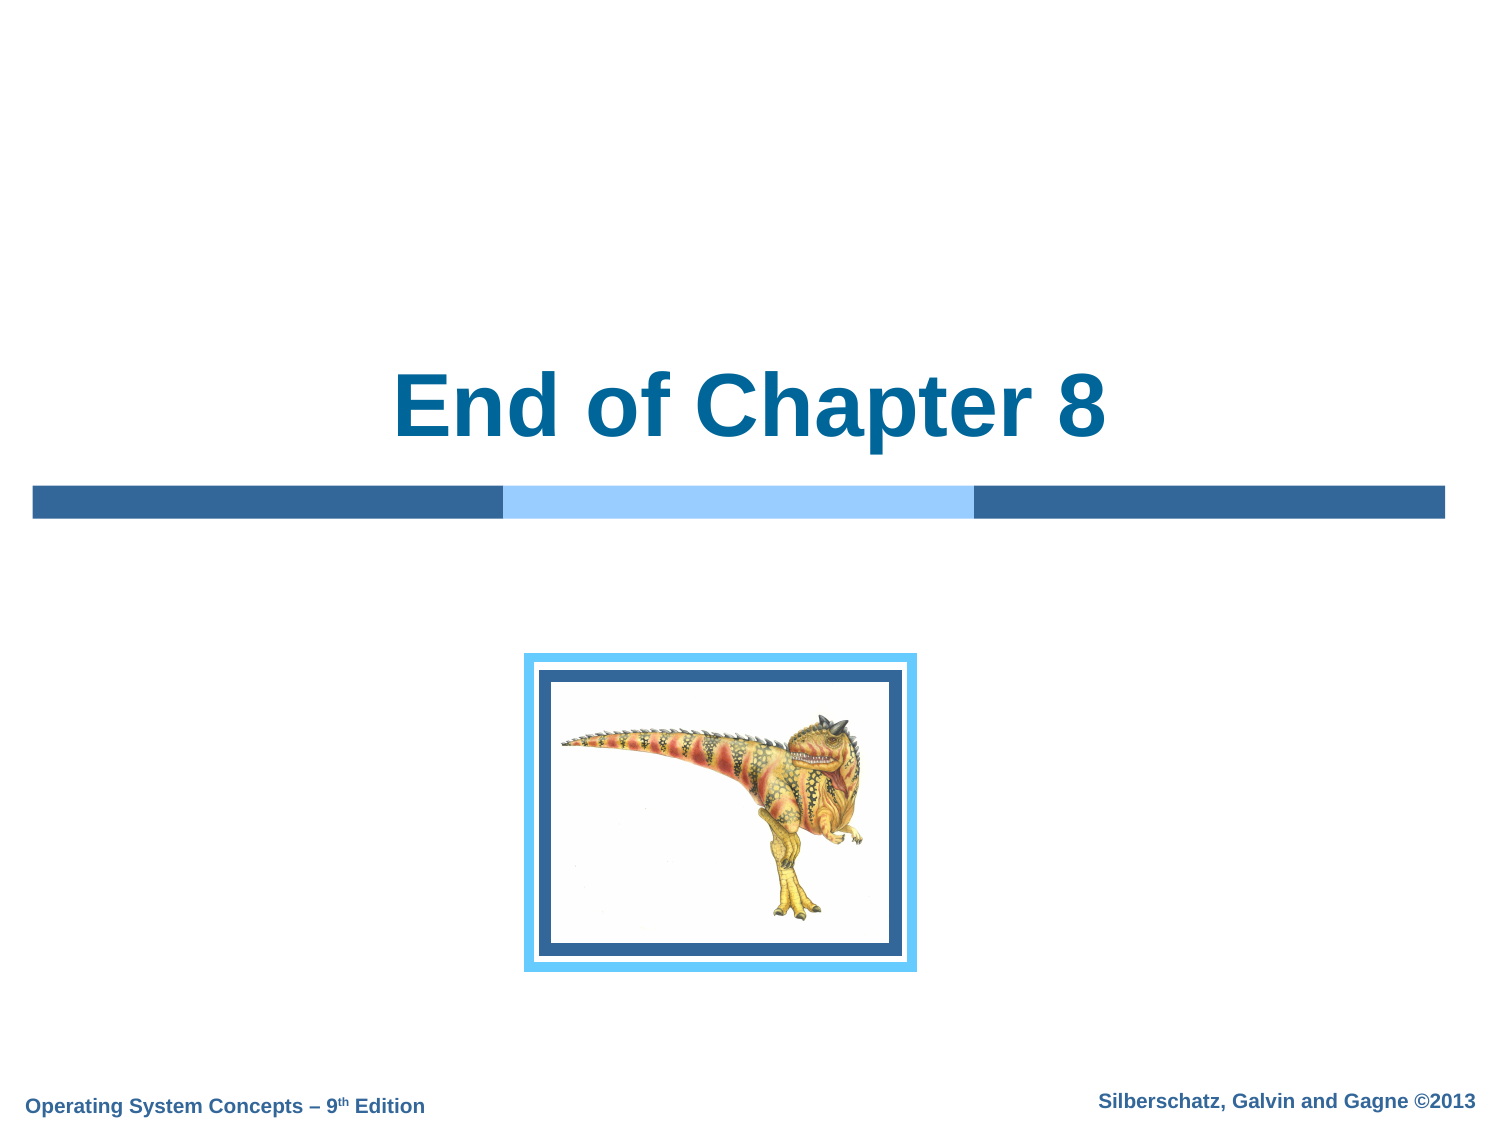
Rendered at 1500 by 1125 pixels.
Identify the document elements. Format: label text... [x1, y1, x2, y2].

picture [551, 682, 889, 943]
title End of Chapter 8 [112, 112, 1388, 462]
